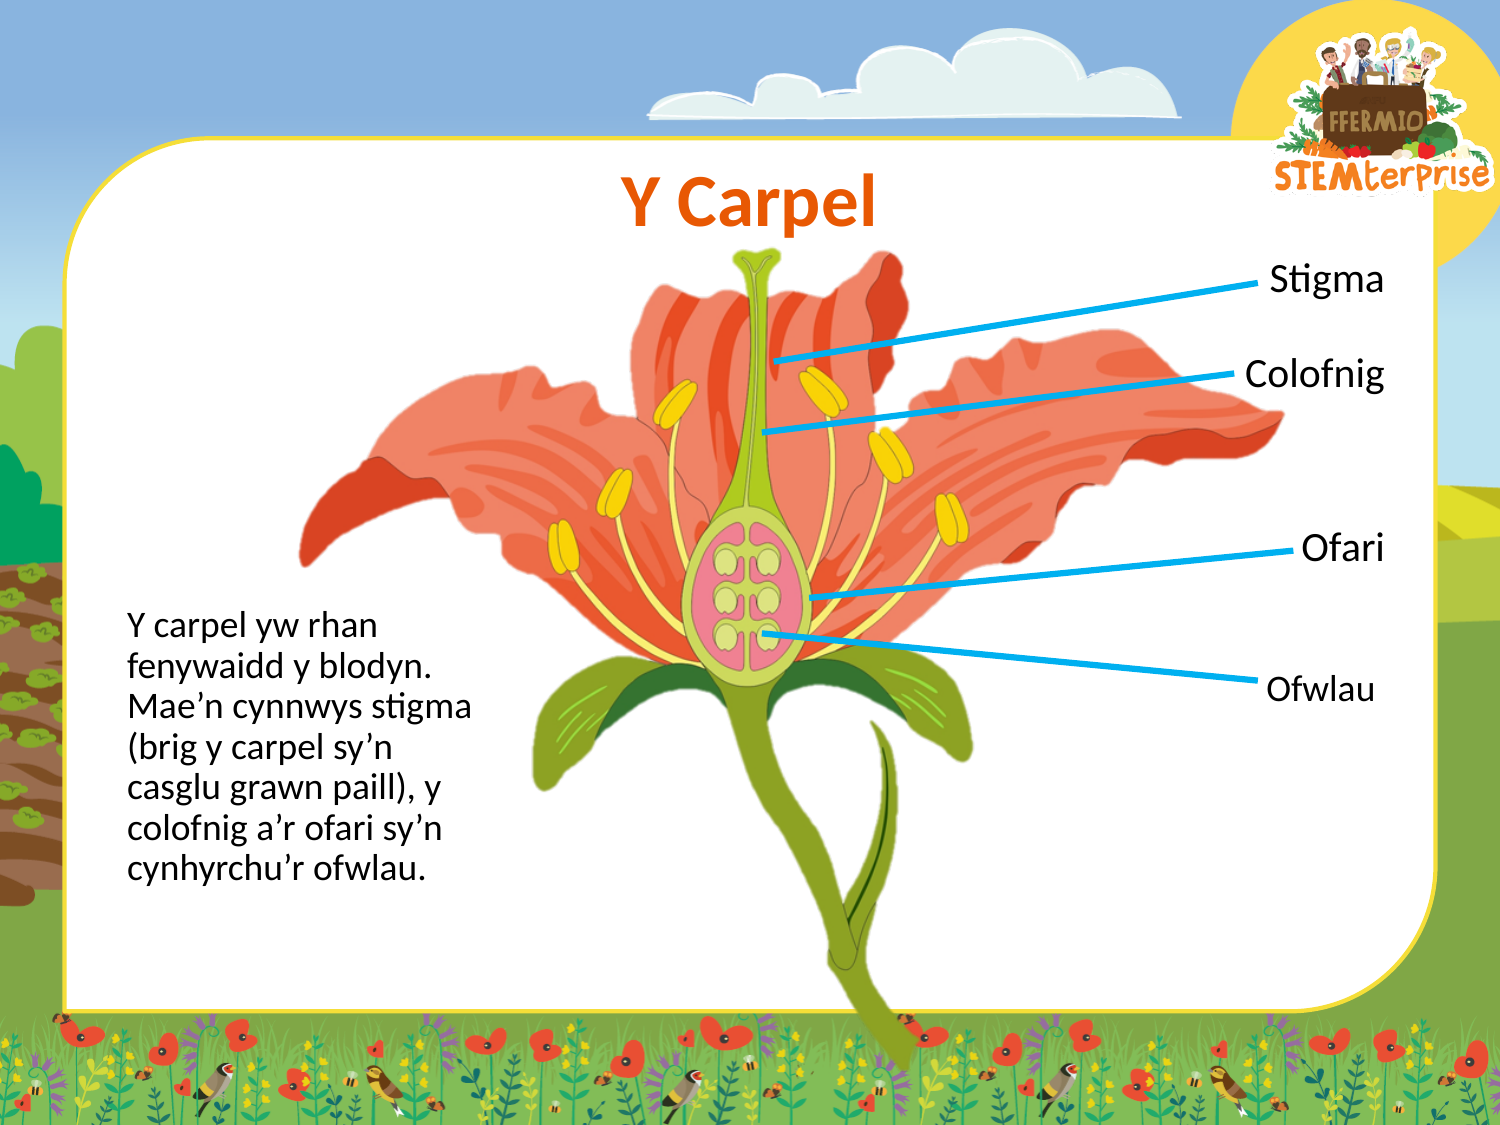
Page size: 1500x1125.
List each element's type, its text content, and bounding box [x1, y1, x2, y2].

text_box Colofnig [1317, 338, 1400, 403]
text_box Stigma [1317, 243, 1400, 309]
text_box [761, 373, 1235, 433]
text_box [808, 550, 1294, 599]
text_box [761, 633, 1259, 681]
text_box Ofari [1317, 512, 1400, 578]
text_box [773, 282, 1259, 362]
title Y Carpel [218, 137, 1282, 256]
picture [0, 0, 1500, 1125]
text_box Ofwlau [1317, 652, 1400, 717]
list Y carpel yw rhan fenywaidd y blodyn. Mae’n cynnwys stigma (brig y carpel sy’n casglu grawn paill), y colofnig a’r ofari sy’n cynhyrchu’r ofwlau. [112, 597, 266, 965]
